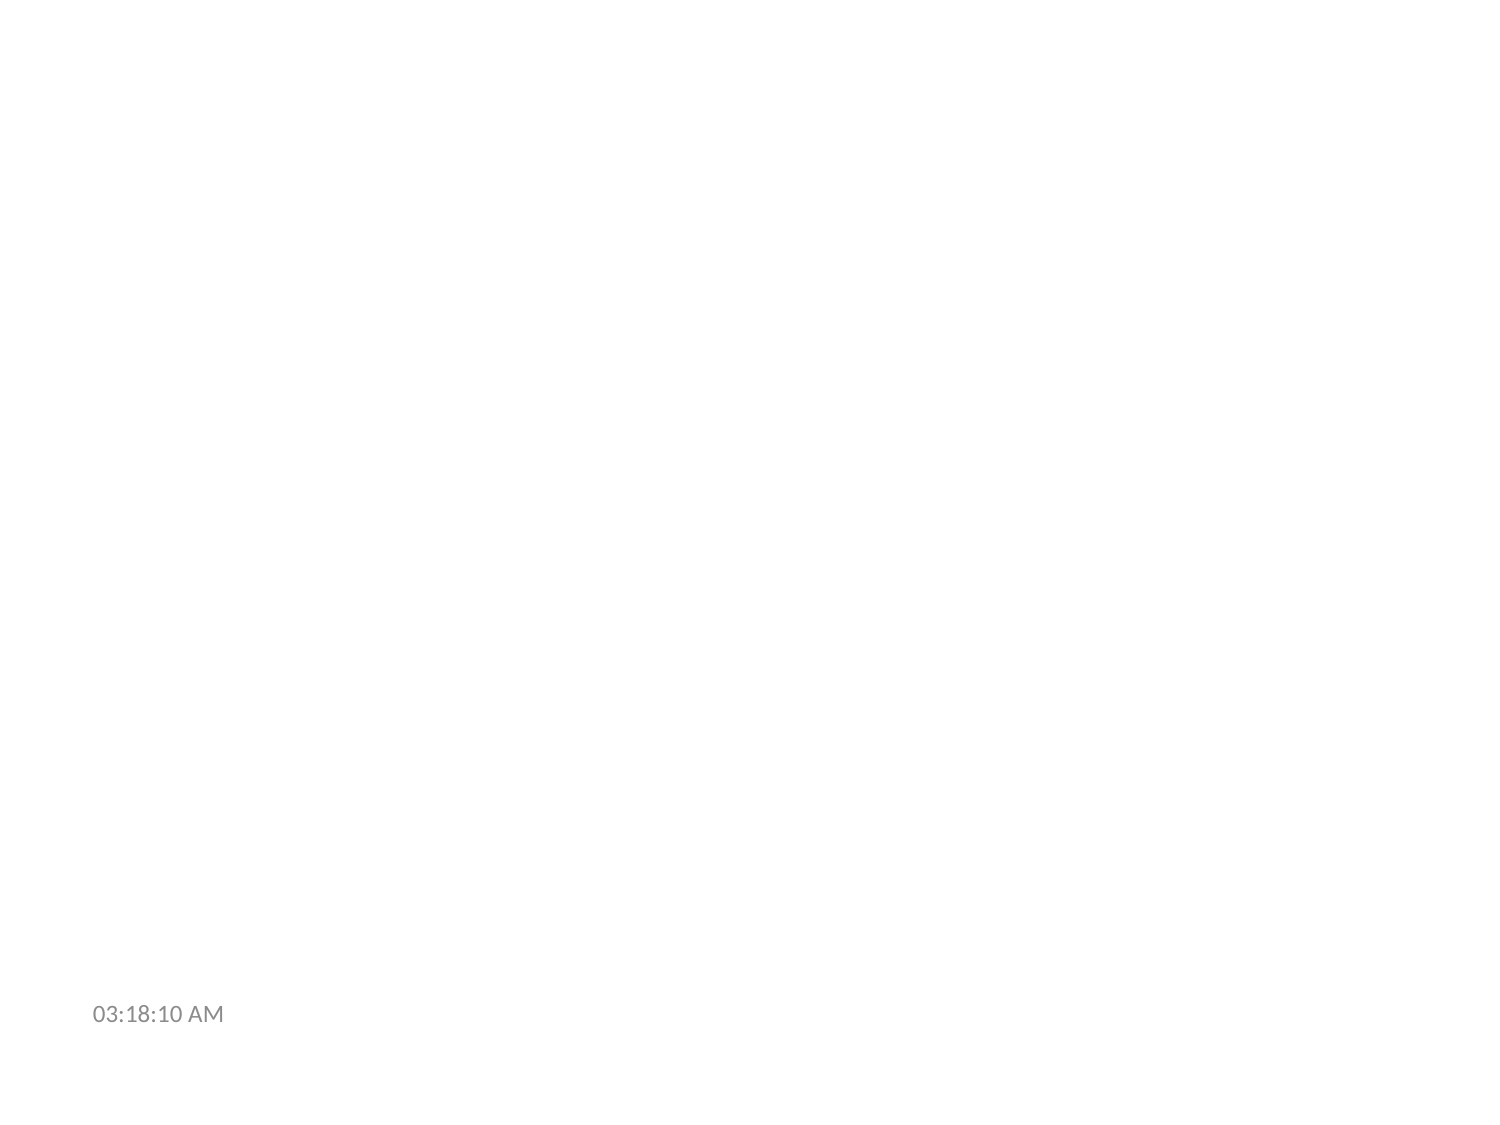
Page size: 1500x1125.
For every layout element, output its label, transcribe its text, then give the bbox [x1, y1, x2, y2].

text_box 3:35:09 PM [77, 982, 428, 1043]
